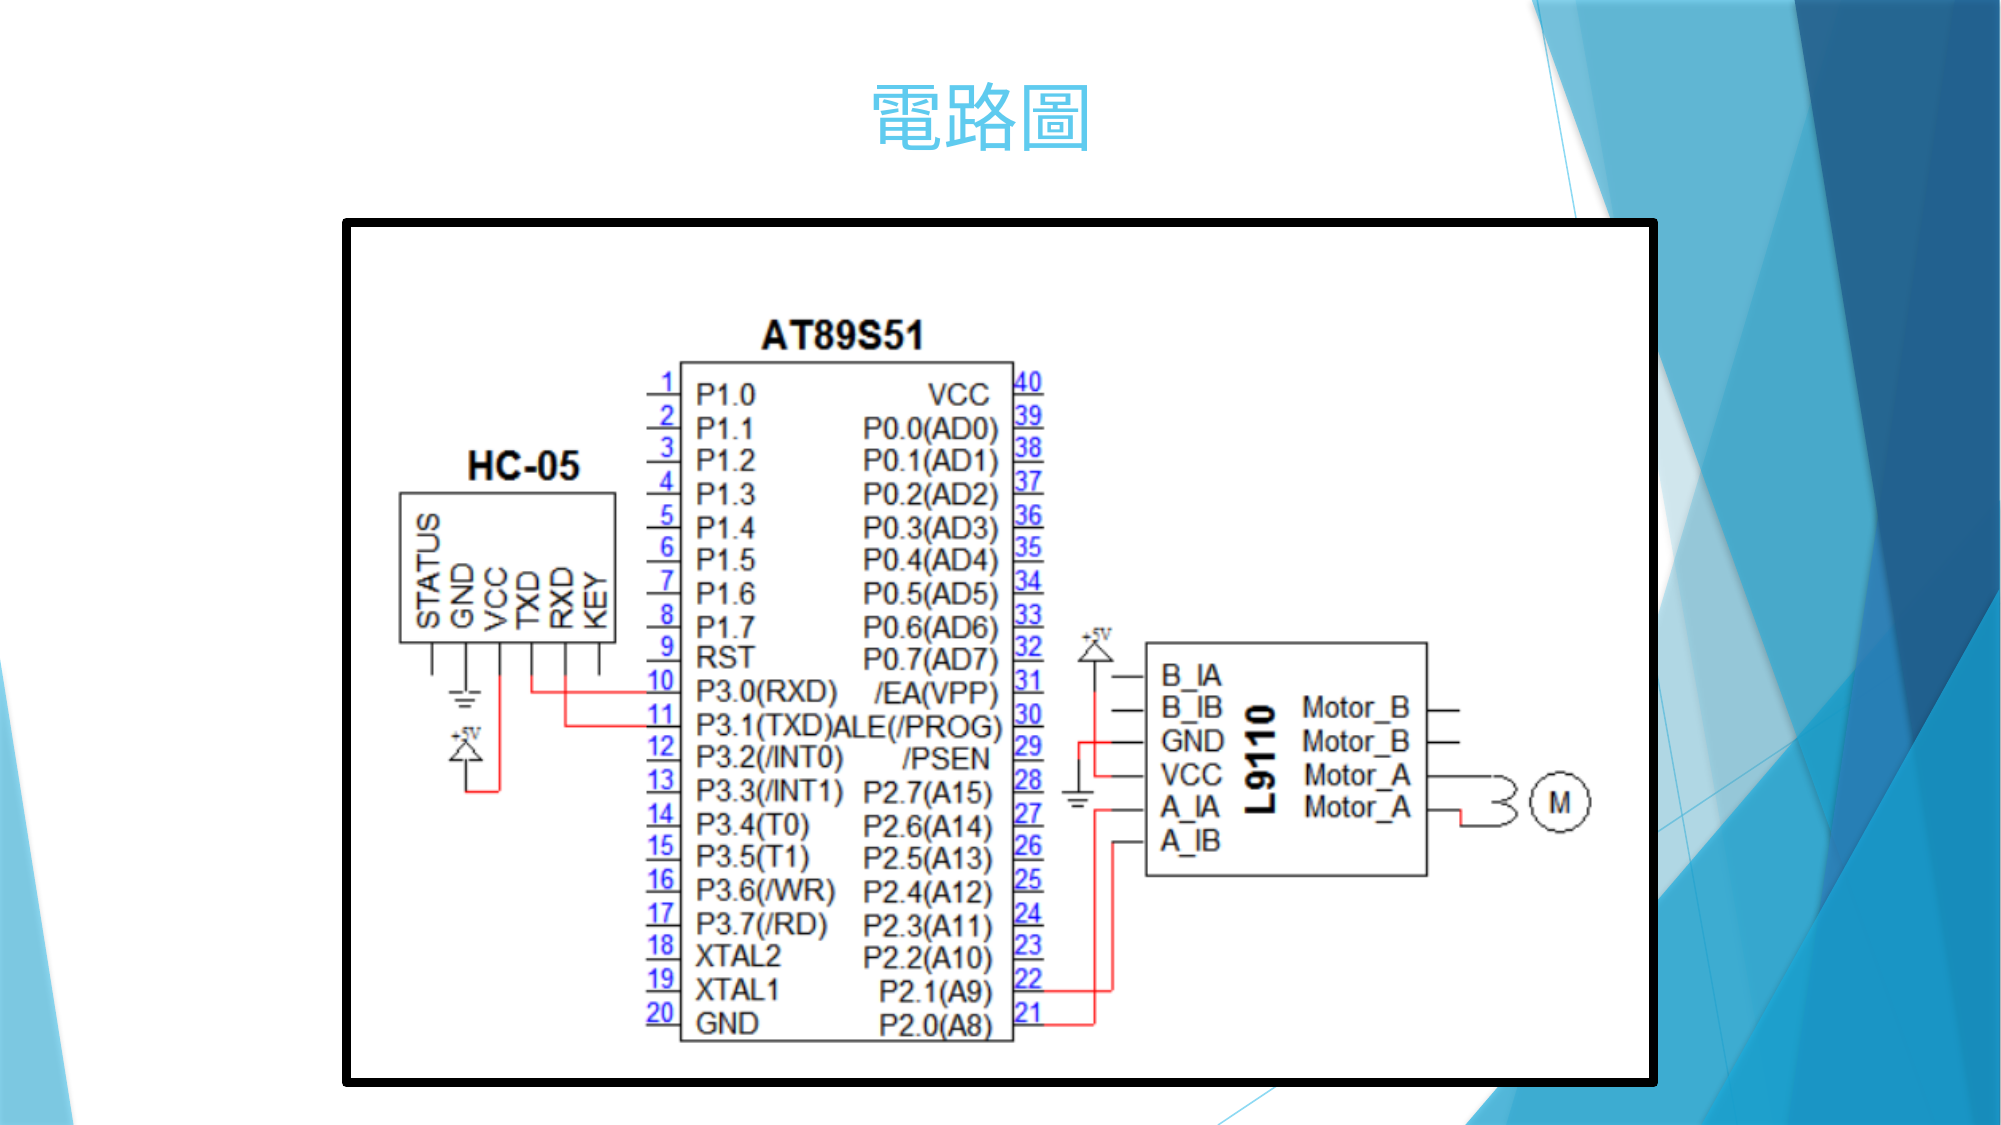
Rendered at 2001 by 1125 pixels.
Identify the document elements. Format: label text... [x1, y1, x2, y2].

picture [350, 226, 1650, 1079]
title 電路圖 [276, 62, 1687, 280]
